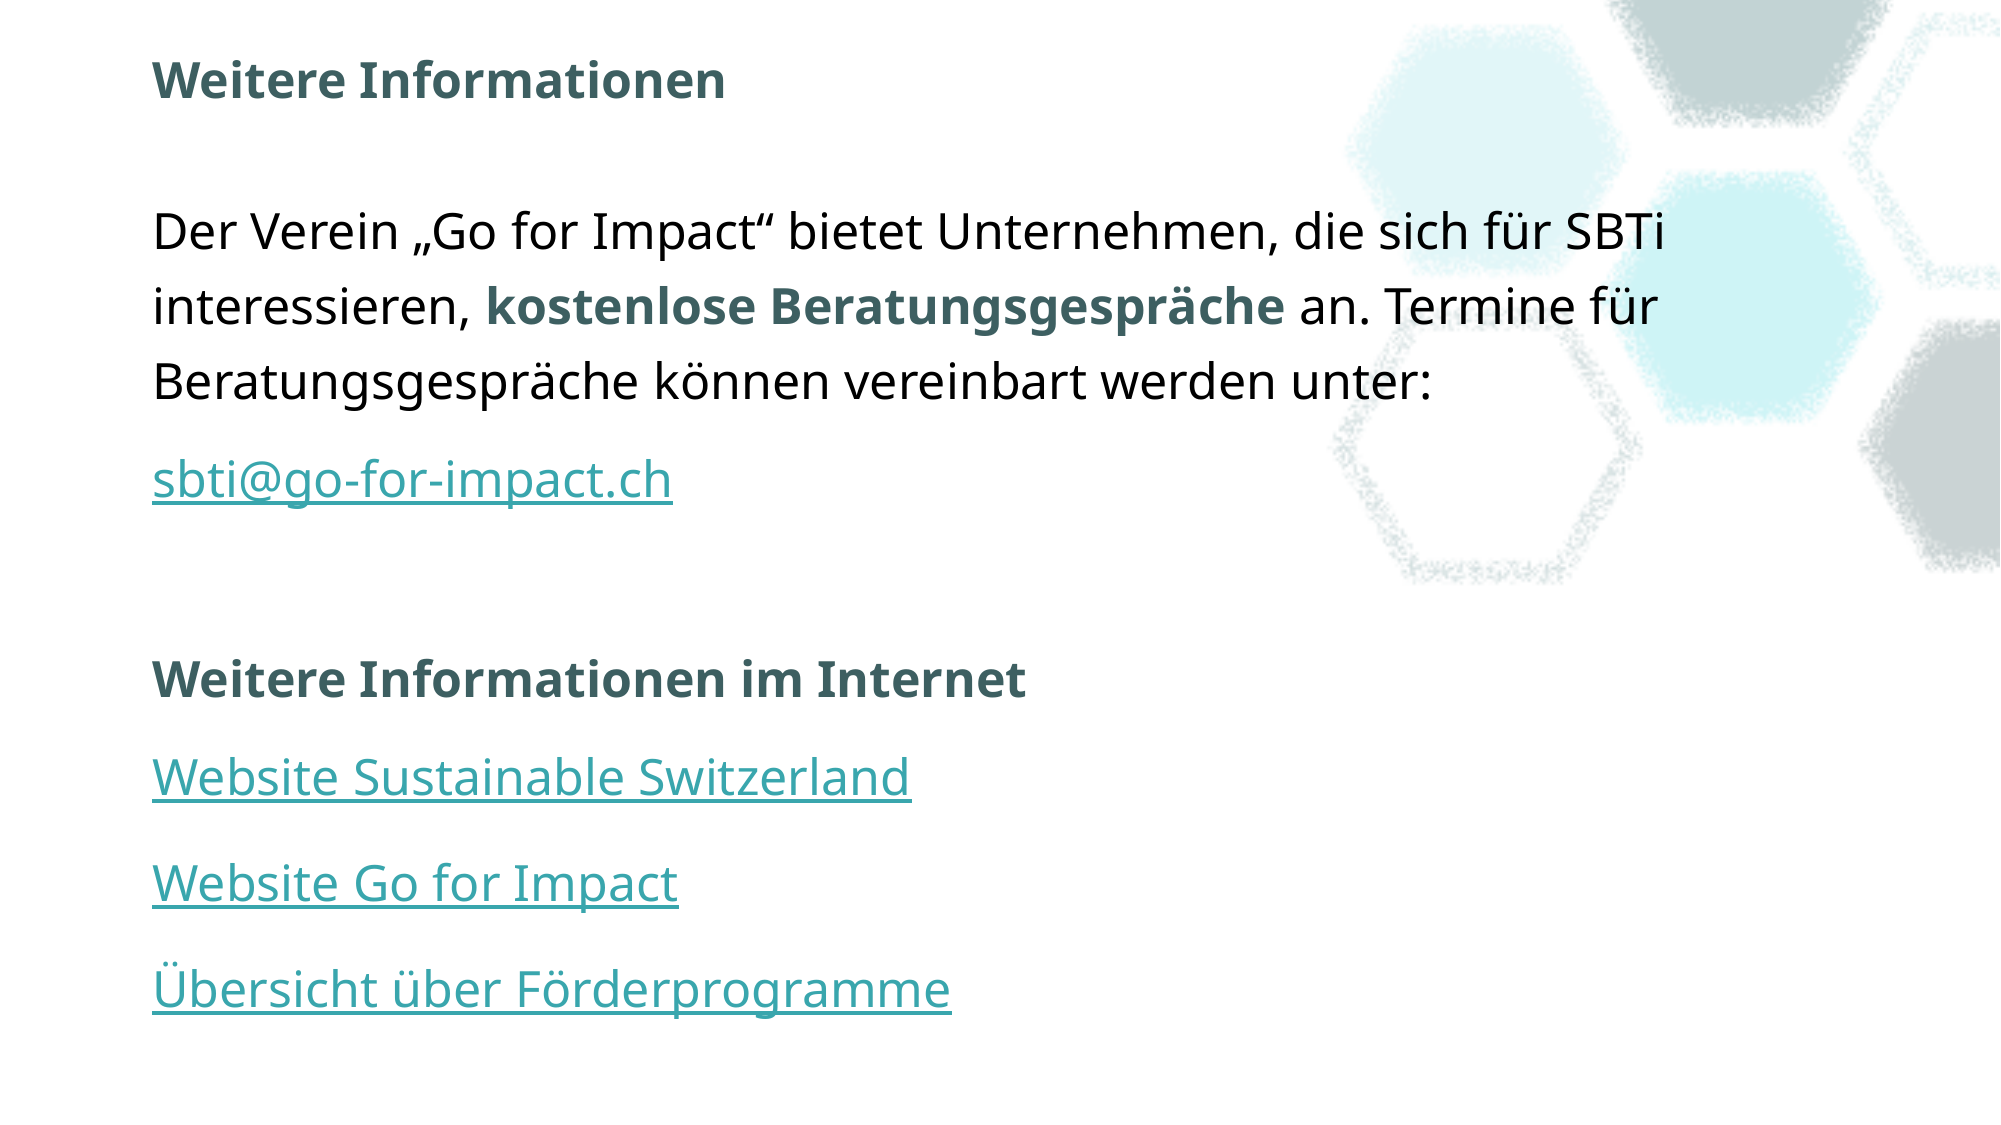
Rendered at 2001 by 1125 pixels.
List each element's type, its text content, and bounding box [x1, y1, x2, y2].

title Weitere Informationen [137, 26, 247, 138]
list Der Verein „Go for Impact“ bietet Unternehmen, die sich für SBTi interessieren, kostenlose Beratungsgespräche an. Termine für Beratungsgespräche können vereinbart werden unter: sbti@go-for-impact.ch Weitere Informationen im Internet Website Sustainable Switzerland Website Go for Impact Übersicht über Förderprogramme [137, 176, 1863, 1083]
picture [247, 0, 2000, 949]
